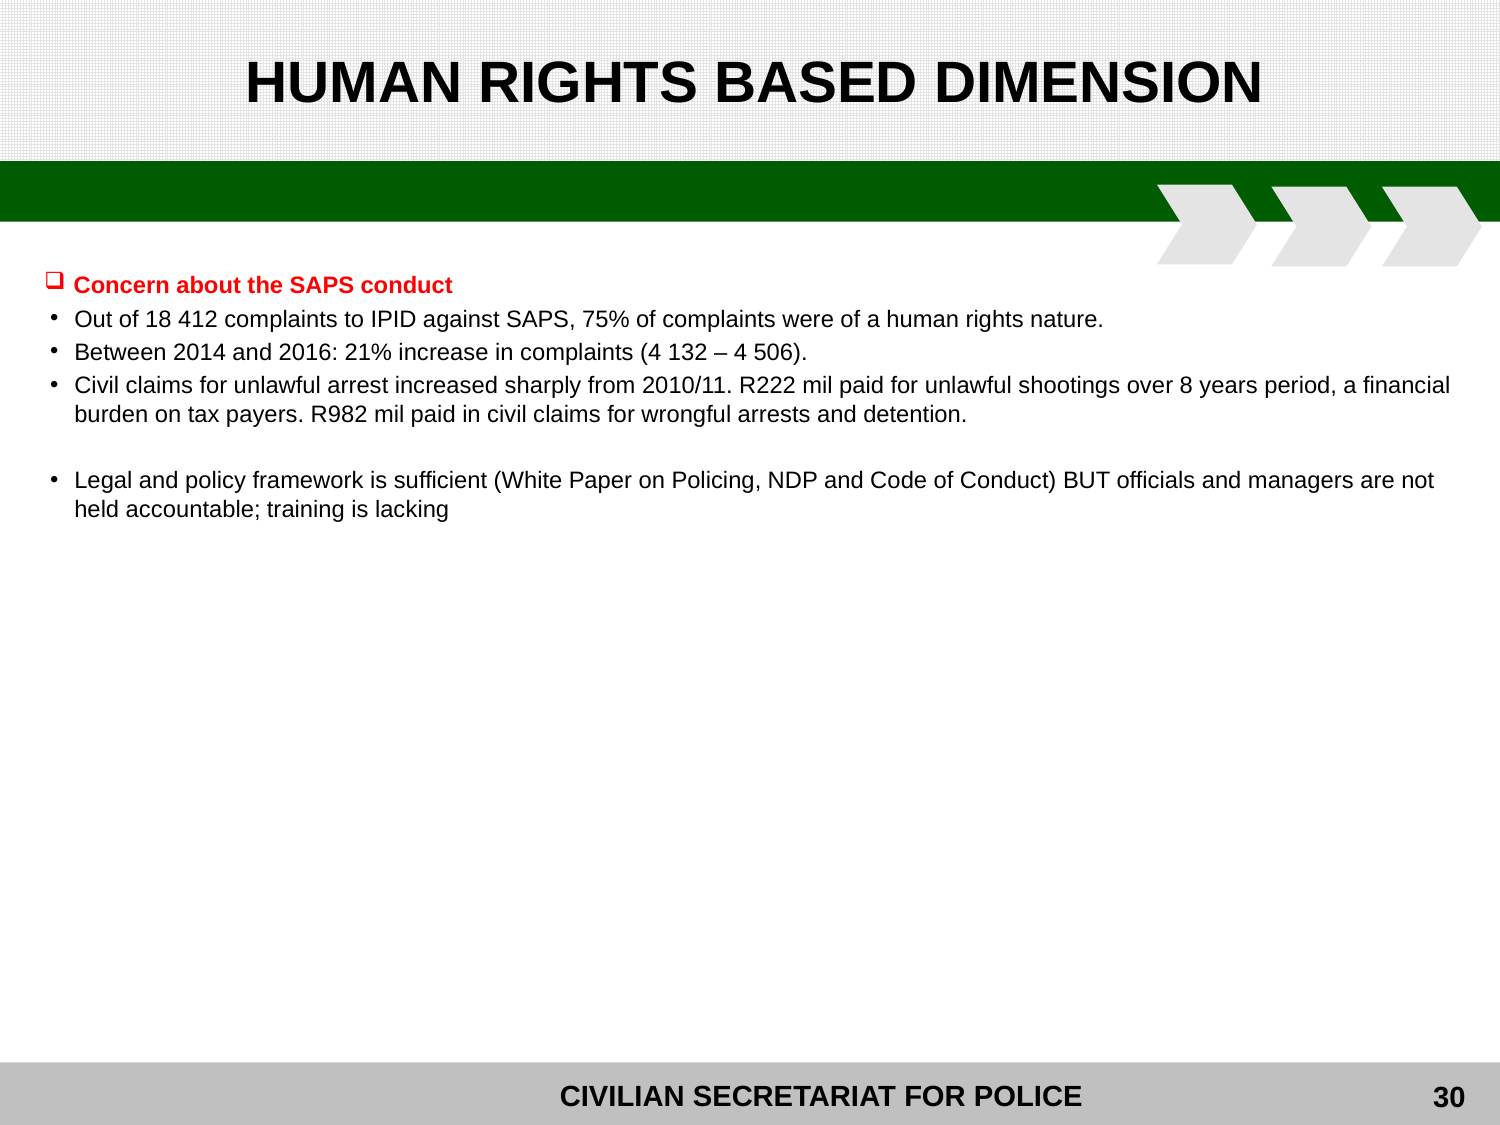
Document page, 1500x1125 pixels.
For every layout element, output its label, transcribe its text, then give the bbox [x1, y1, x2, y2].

slide_number 30 [1130, 1070, 1481, 1125]
title HUMAN RIGHTS BASED DIMENSION [79, 54, 1430, 173]
text_box Concern about the SAPS conduct Out of 18 412 complaints to IPID against SAPS, 75% of complaints were of a human rights nature. Between 2014 and 2016: 21% increase in complaints (4 132 – 4 506). Civil claims for unlawful arrest increased sharply from 2010/11. R222 mil paid for unlawful shootings over 8 years period, a financial burden on tax payers. R982 mil paid in civil claims for wrongful arrests and detention. Legal and policy framework is sufficient (White Paper on Policing, NDP and Code of Conduct) BUT officials and managers are not held accountable; training is lacking [29, 231, 1481, 551]
